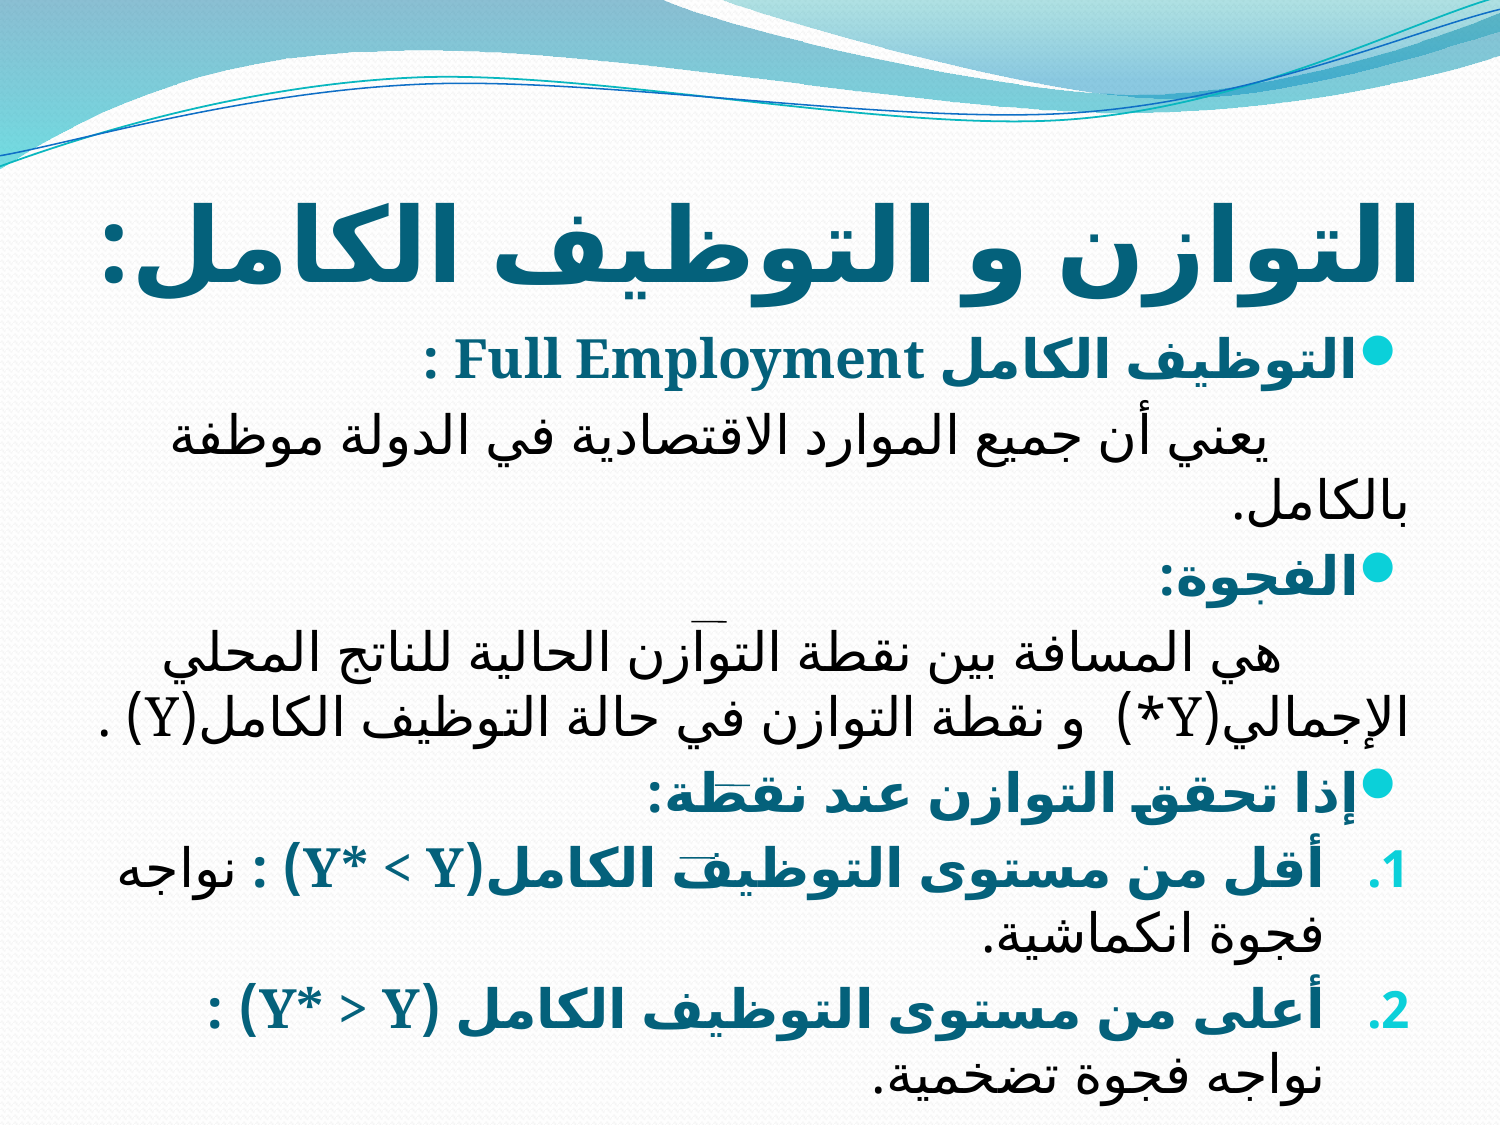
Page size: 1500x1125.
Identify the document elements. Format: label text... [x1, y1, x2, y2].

list التوظيف الكامل Full Employment : يعني أن جميع الموارد الاقتصادية في الدولة موظفة بالكامل. الفجوة: هي المسافة بين نقطة التوازن الحالية للناتج المحلي الإجمالي(Y*) و نقطة التوازن في حالة التوظيف الكامل(Y) . إذا تحقق التوازن عند نقطة: أقل من مستوى التوظيف الكامل(Y* < Y) : نواجه فجوة انكماشية. أعلى من مستوى التوظيف الكامل (Y* > Y) : نواجه فجوة تضخمية. [75, 317, 1425, 1038]
title التوازن و التوظيف الكامل: [75, 115, 1425, 303]
footer [437, 1042, 988, 1103]
